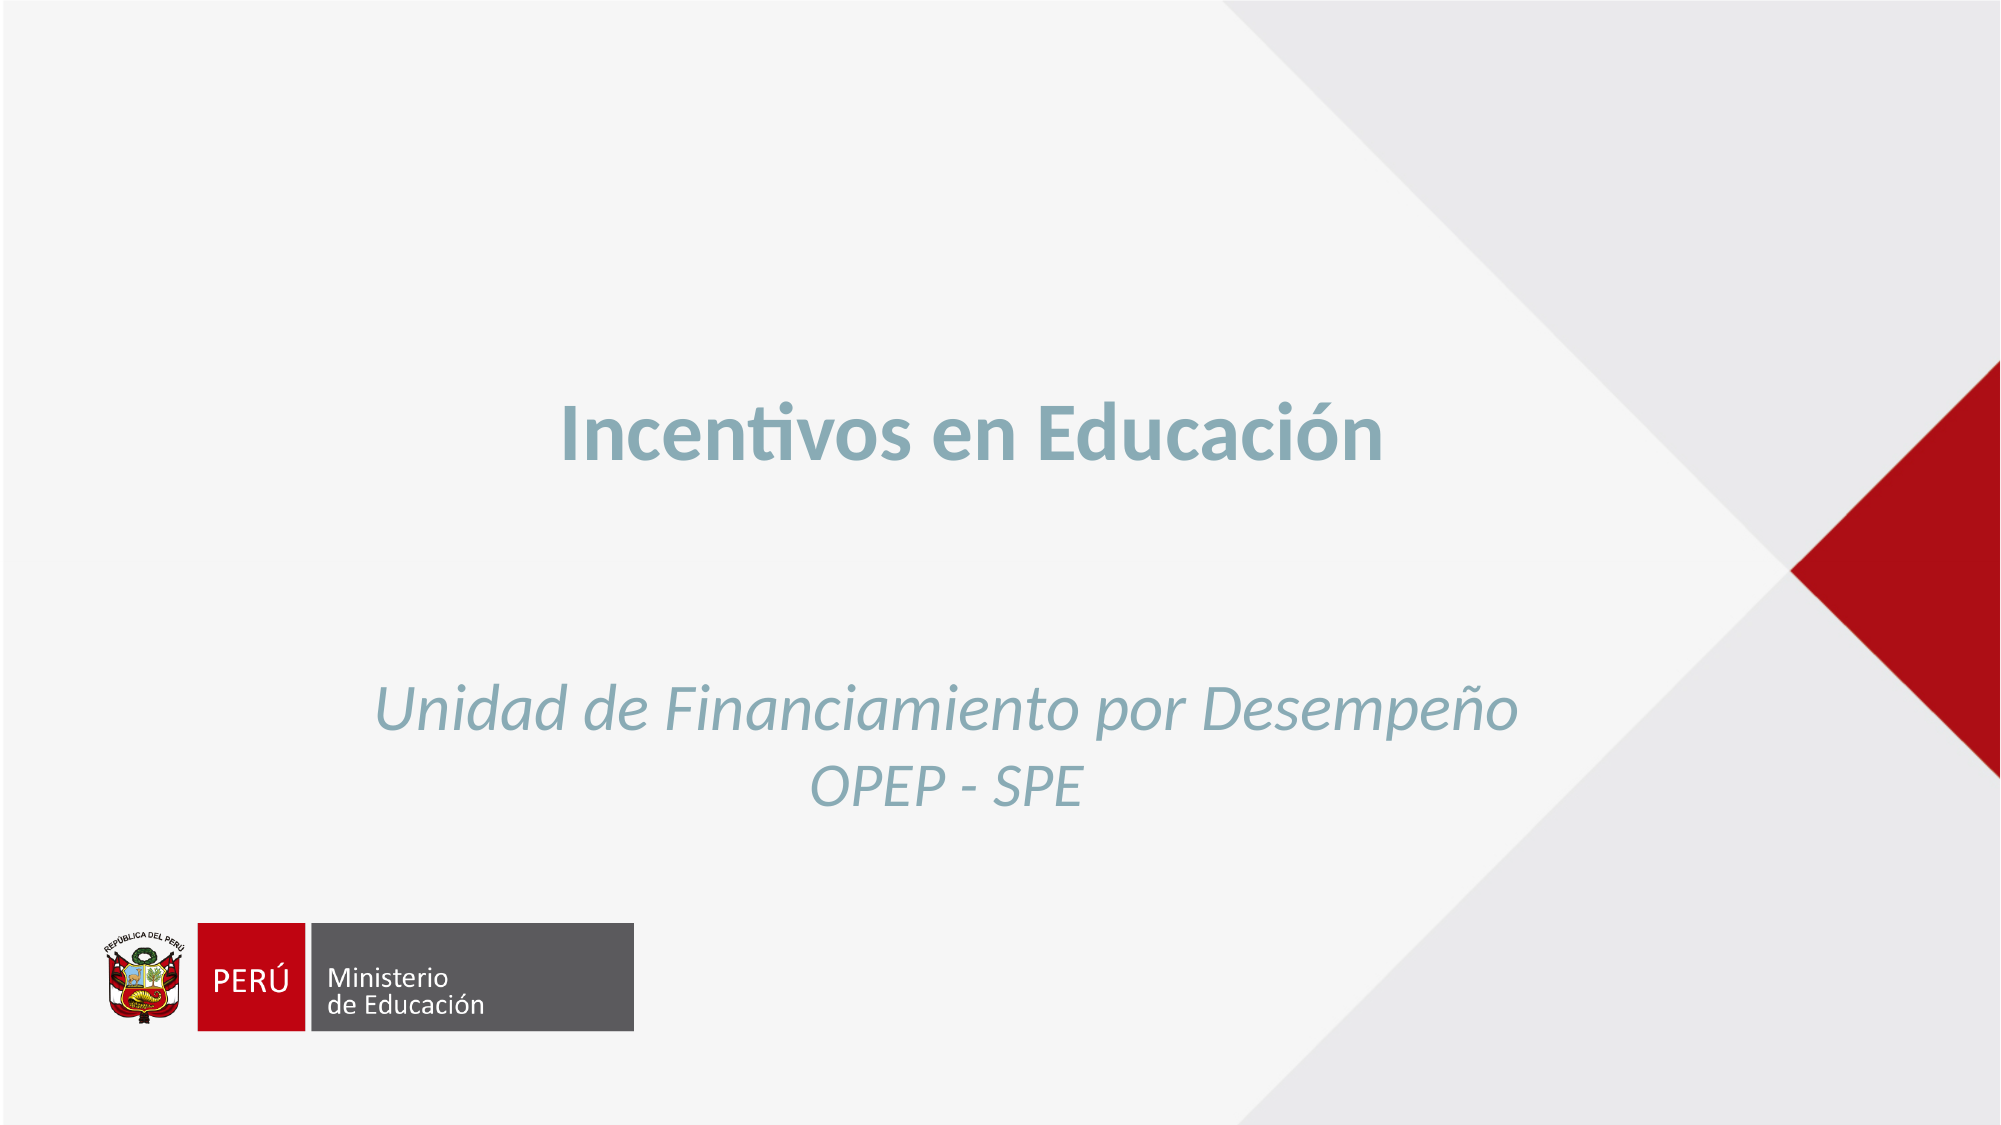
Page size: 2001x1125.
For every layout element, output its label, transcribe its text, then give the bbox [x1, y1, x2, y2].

picture [0, 0, 2001, 1125]
text_box Incentivos en Educación [101, 370, 1845, 485]
text_box Unidad de Financiamiento por Desempeño OPEP - SPE [75, 656, 1820, 826]
